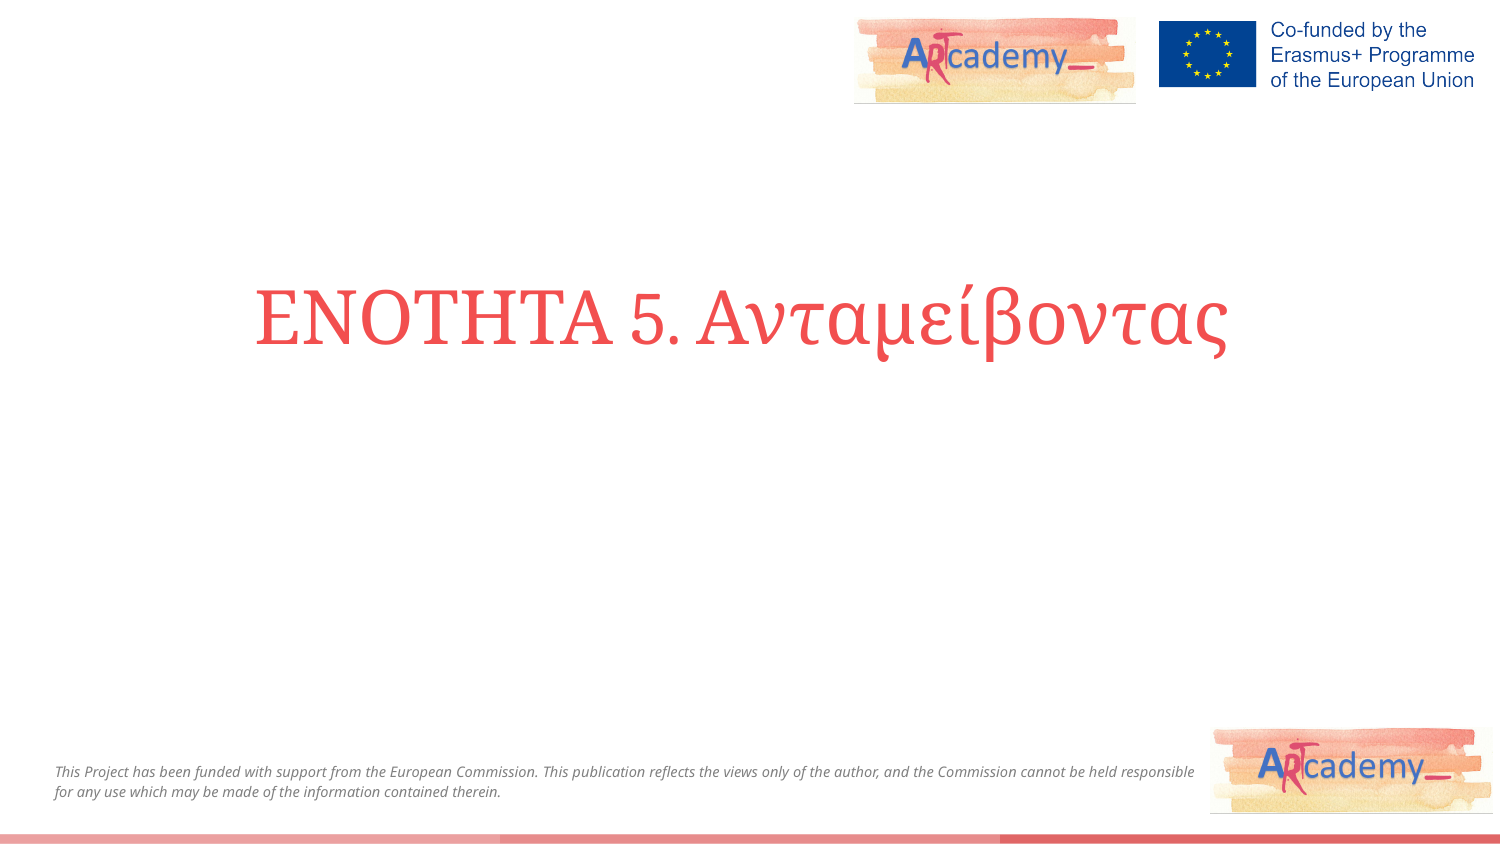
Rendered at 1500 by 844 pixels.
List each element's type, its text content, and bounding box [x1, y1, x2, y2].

text_box This Project has been funded with support from the European Commission. This publication reflects the views only of the author, and the Commission cannot be held responsible for any use which may be made of the information contained therein. [39, 754, 1205, 799]
title ΕΝΟΤΗΤΑ 5. Ανταμείβοντας [164, 167, 1336, 375]
picture [1158, 21, 1474, 91]
picture [1210, 709, 1493, 844]
picture [854, 0, 1137, 134]
